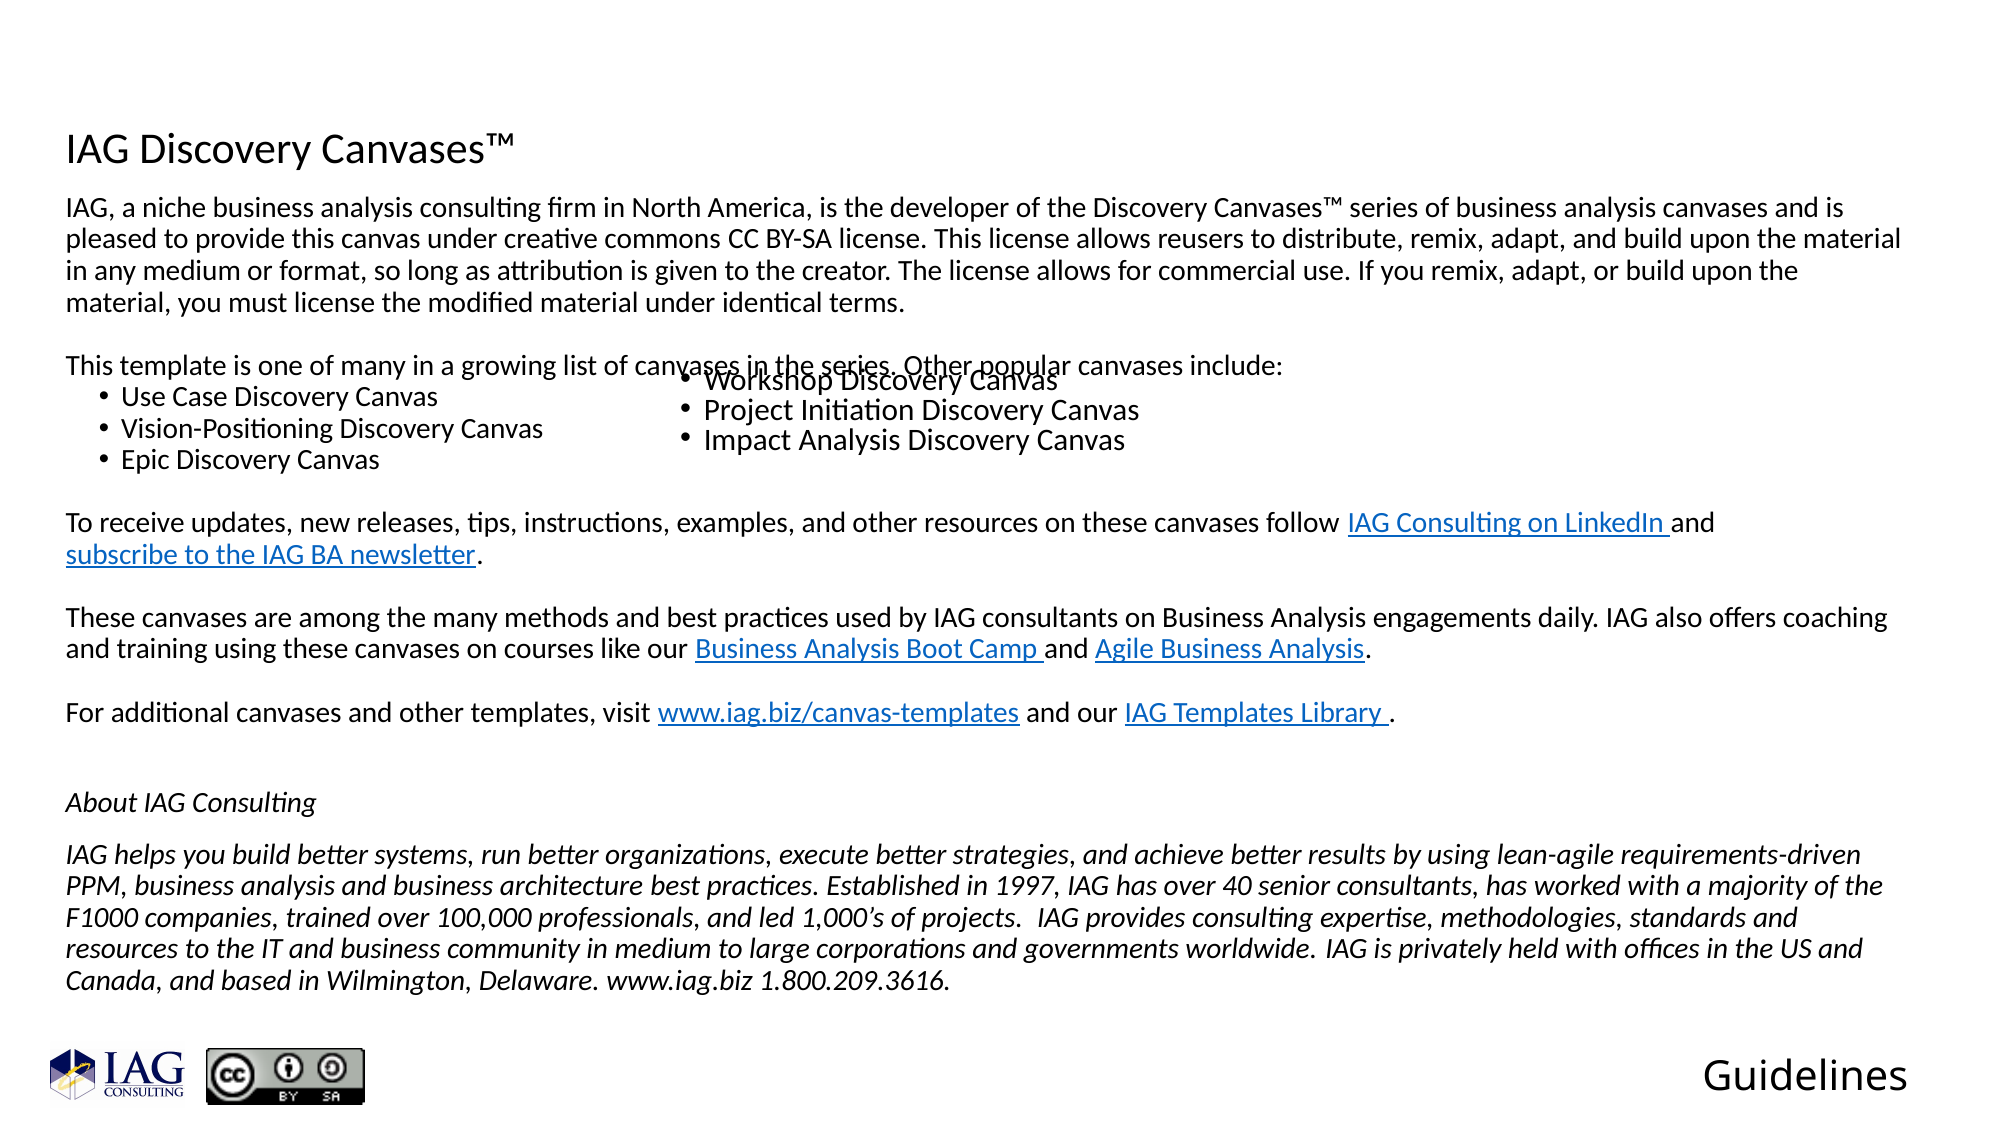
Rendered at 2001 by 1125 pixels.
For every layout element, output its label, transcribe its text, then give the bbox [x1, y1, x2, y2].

picture [206, 1048, 365, 1105]
text_box Workshop Discovery Canvas Project Initiation Discovery Canvas Impact Analysis Discovery Canvas [630, 358, 1631, 464]
picture [50, 1041, 185, 1108]
list IAG Discovery Canvases™ IAG, a niche business analysis consulting firm in North America, is the developer of the Discovery Canvases™ series of business analysis canvases and is pleased to provide this canvas under creative commons CC BY-SA license. This license allows reusers to distribute, remix, adapt, and build upon the material in any medium or format, so long as attribution is given to the creator. The license allows for commercial use. If you remix, adapt, or build upon the material, you must license the modified material under identical terms. This template is one of many in a growing list of canvases in the series. Other popular canvases include: Use Case Discovery Canvas Vision-Positioning Discovery Canvas Epic Discovery Canvas To receive updates, new releases, tips, instructions, examples, and other resources on these canvases follow IAG Consulting on LinkedIn and subscribe to the IAG BA newsletter. These canvases are among the many methods and best practices used by IAG consultants on Business Analysis engagements daily. IAG also offers coaching and training using these canvases on courses like our Business Analysis Boot Camp and Agile Business Analysis. For additional canvases and other templates, visit www.iag.biz/canvas-templates and our IAG Templates Library . About IAG Consulting IAG helps you build better systems, run better organizations, execute better strategies, and achieve better results by using lean-agile requirements-driven PPM, business analysis and business architecture best practices. Established in 1997, IAG has over 40 senior consultants, has worked with a majority of the F1000 companies, trained over 100,000 professionals, and led 1,000’s of projects. IAG provides consulting expertise, methodologies, standards and resources to the IT and business community in medium to large corporations and governments worldwide. IAG is privately held with offices in the US and Canada, and based in Wilmington, Delaware. www.iag.biz 1.800.209.3616. [50, 117, 1924, 1008]
list Guidelines [1064, 1046, 1924, 1107]
